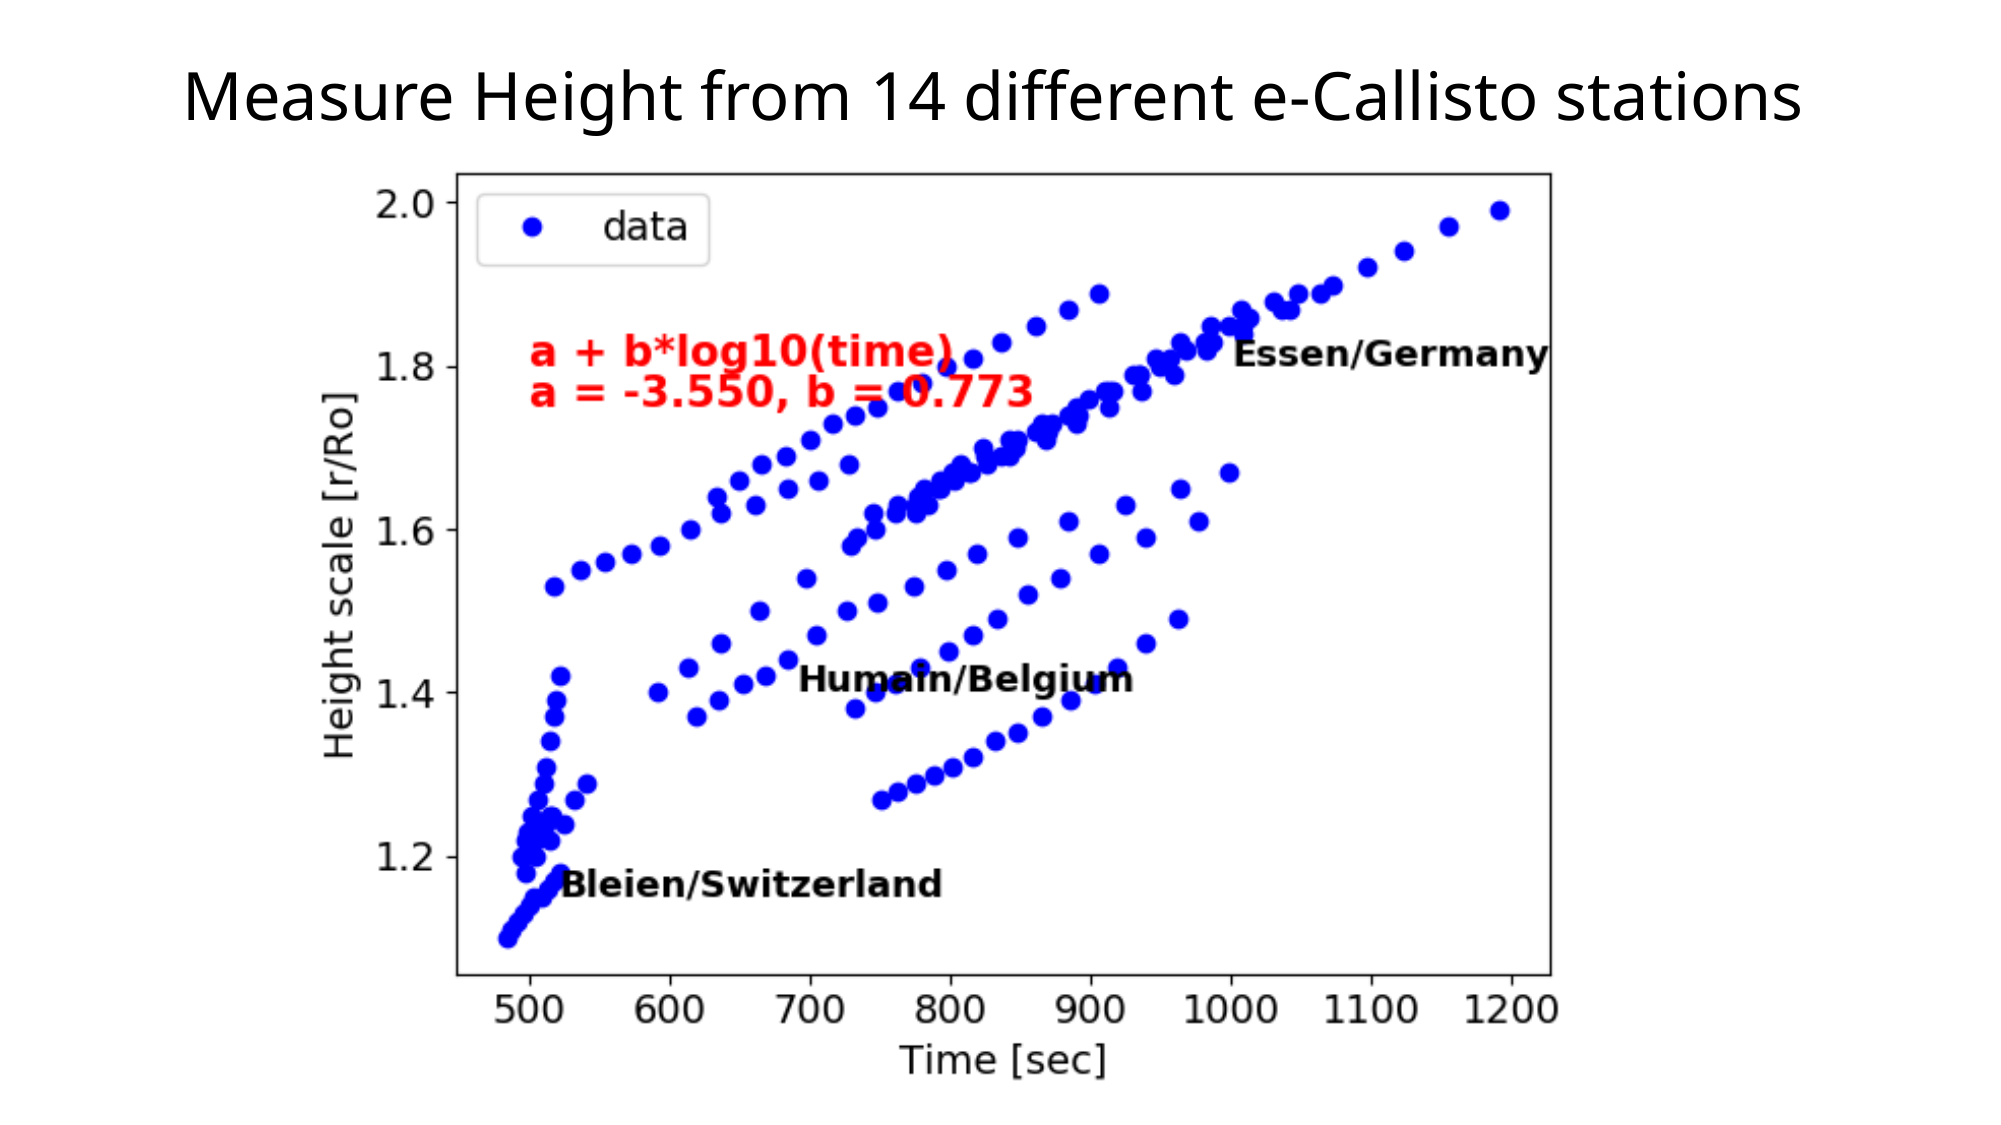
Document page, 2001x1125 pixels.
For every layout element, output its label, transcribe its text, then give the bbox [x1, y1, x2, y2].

picture [294, 137, 1595, 1113]
title Measure Height from 14 different e-Callisto stations [131, 33, 1857, 163]
